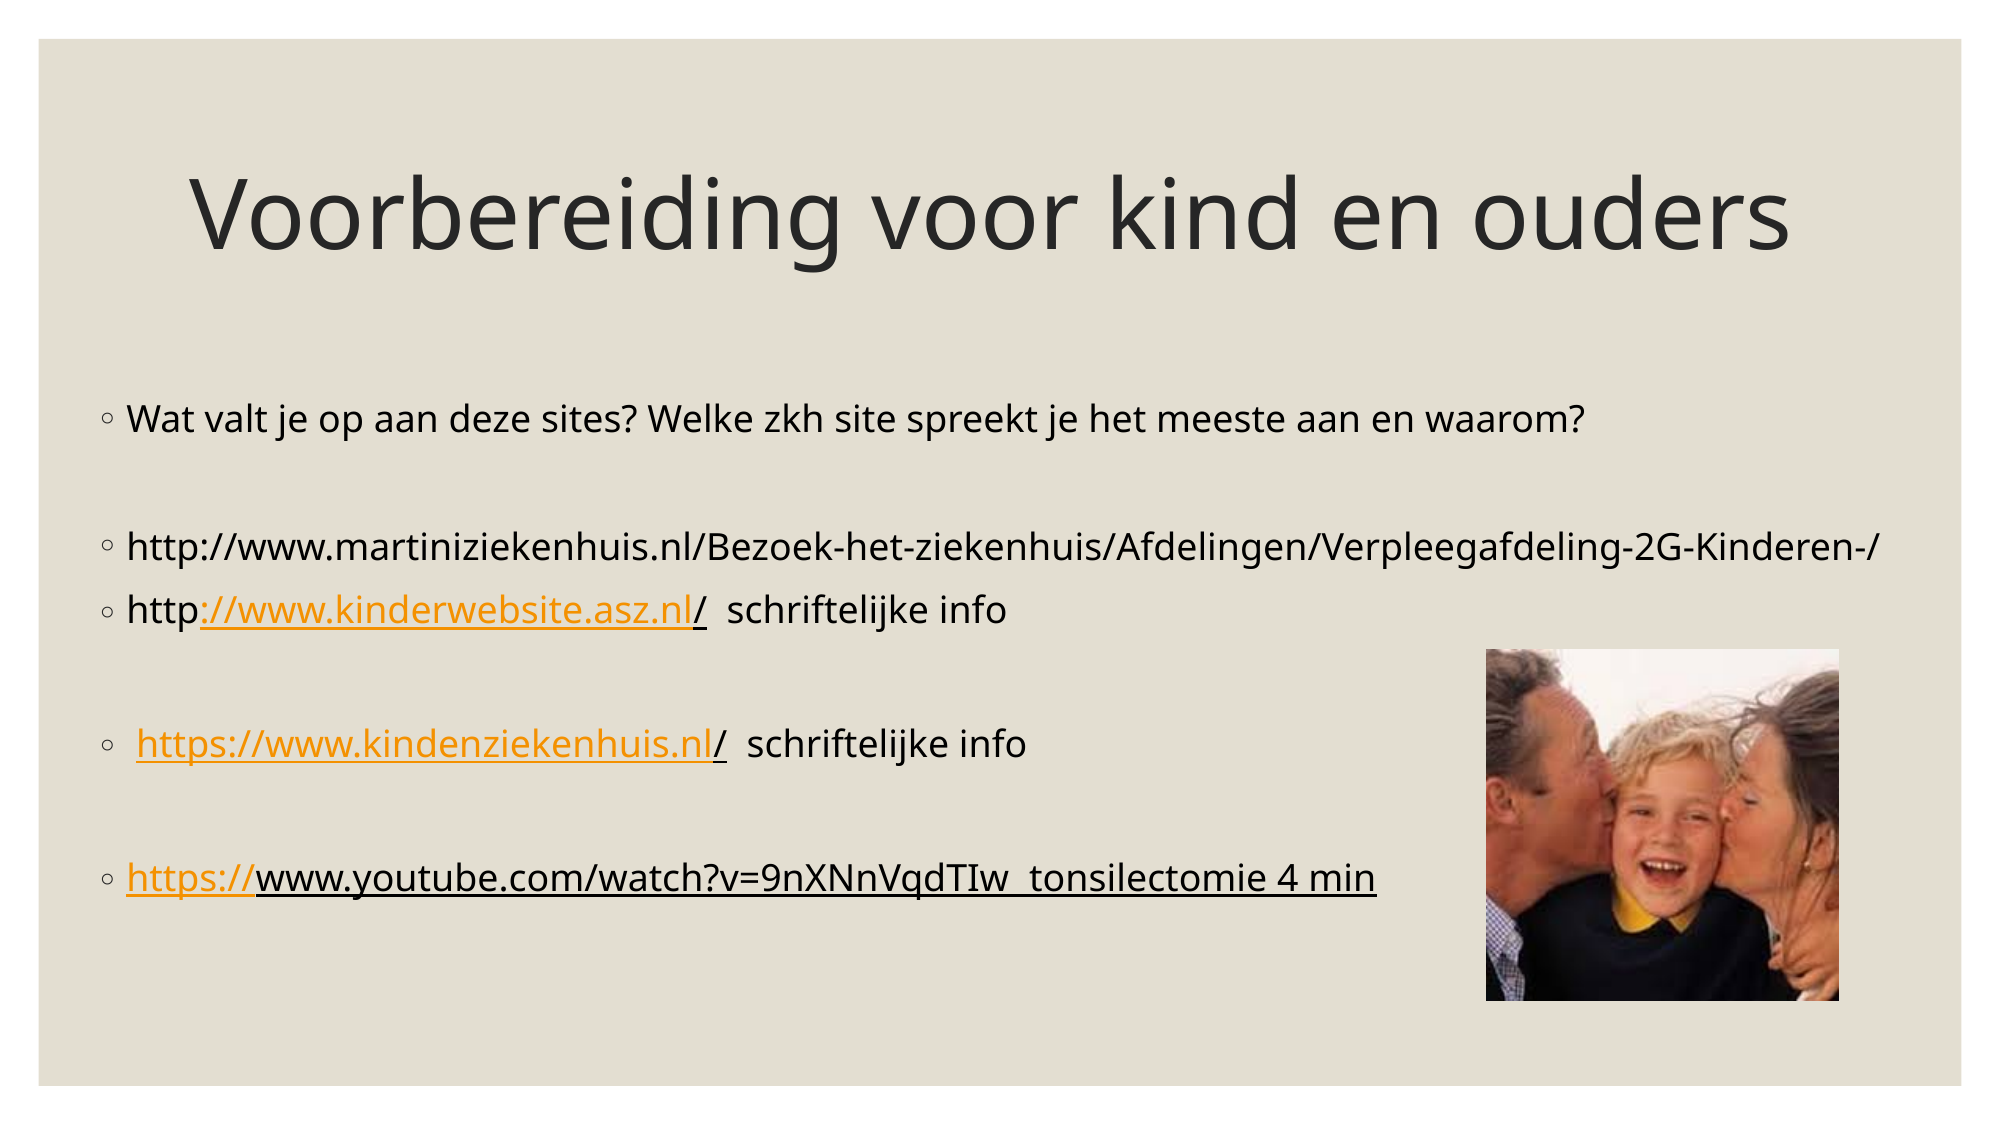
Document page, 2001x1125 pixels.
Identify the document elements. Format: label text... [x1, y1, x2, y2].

title Voorbereiding voor kind en ouders [174, 105, 1825, 331]
list Wat valt je op aan deze sites? Welke zkh site spreekt je het meeste aan en waarom? http://www.martiniziekenhuis.nl/Bezoek-het-ziekenhuis/Afdelingen/Verpleegafdeling-2G-Kinderen-/ http://www.kinderwebsite.asz.nl/ schriftelijke info https://www.kindenziekenhuis.nl/ schriftelijke info https://www.youtube.com/watch?v=9nXNnVqdTIw tonsilectomie 4 min [81, 387, 1915, 1048]
picture [1486, 649, 1839, 1001]
